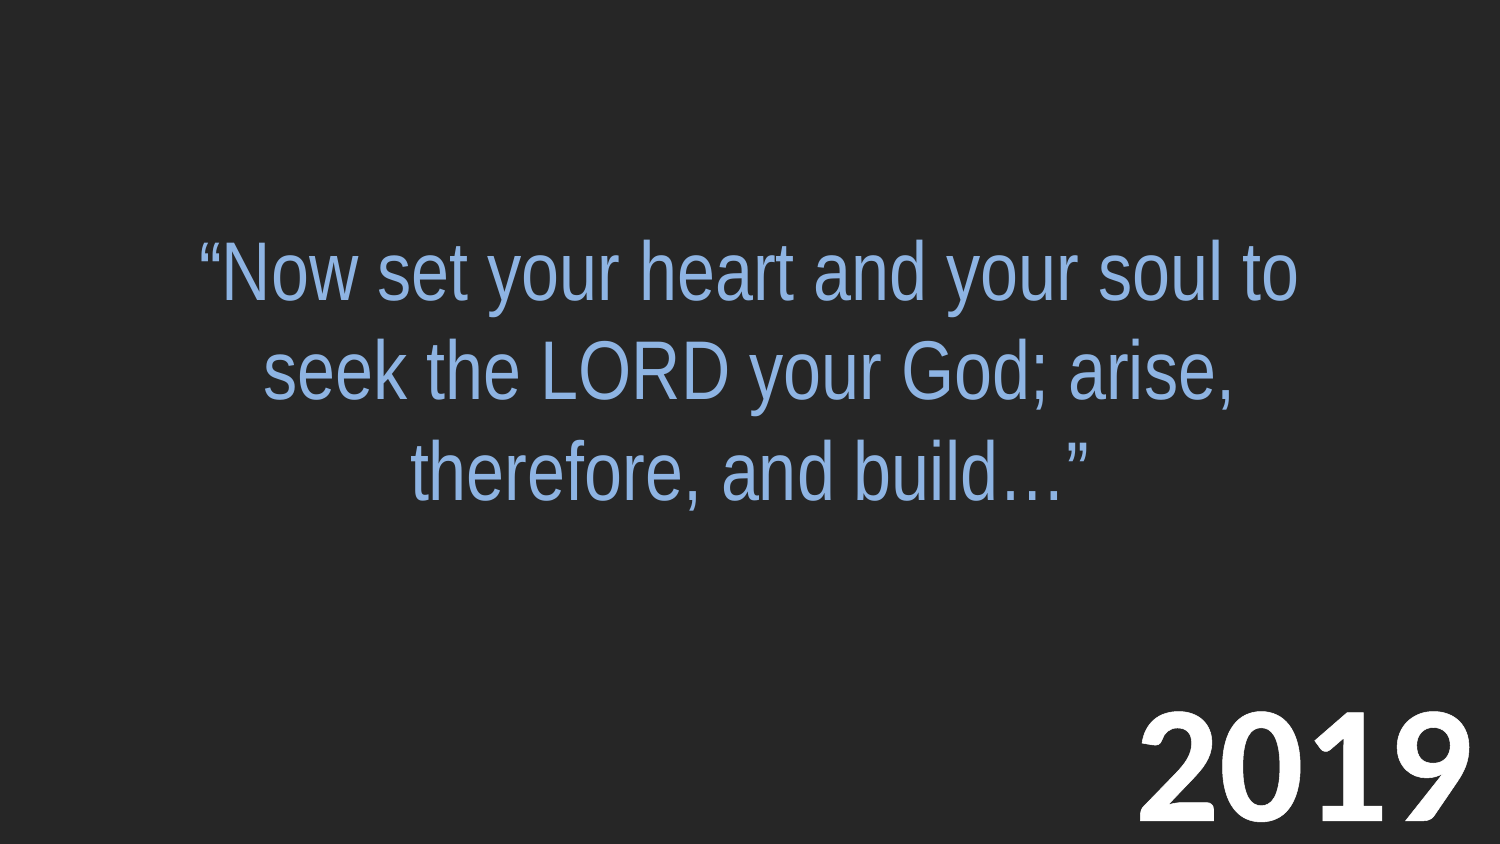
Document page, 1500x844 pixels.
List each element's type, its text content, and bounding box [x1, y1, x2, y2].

text_box “Now set your heart and your soul to seek the LORD your God; arise, therefore, and build…” [149, 209, 1350, 524]
text_box 2019 [637, 646, 1488, 844]
